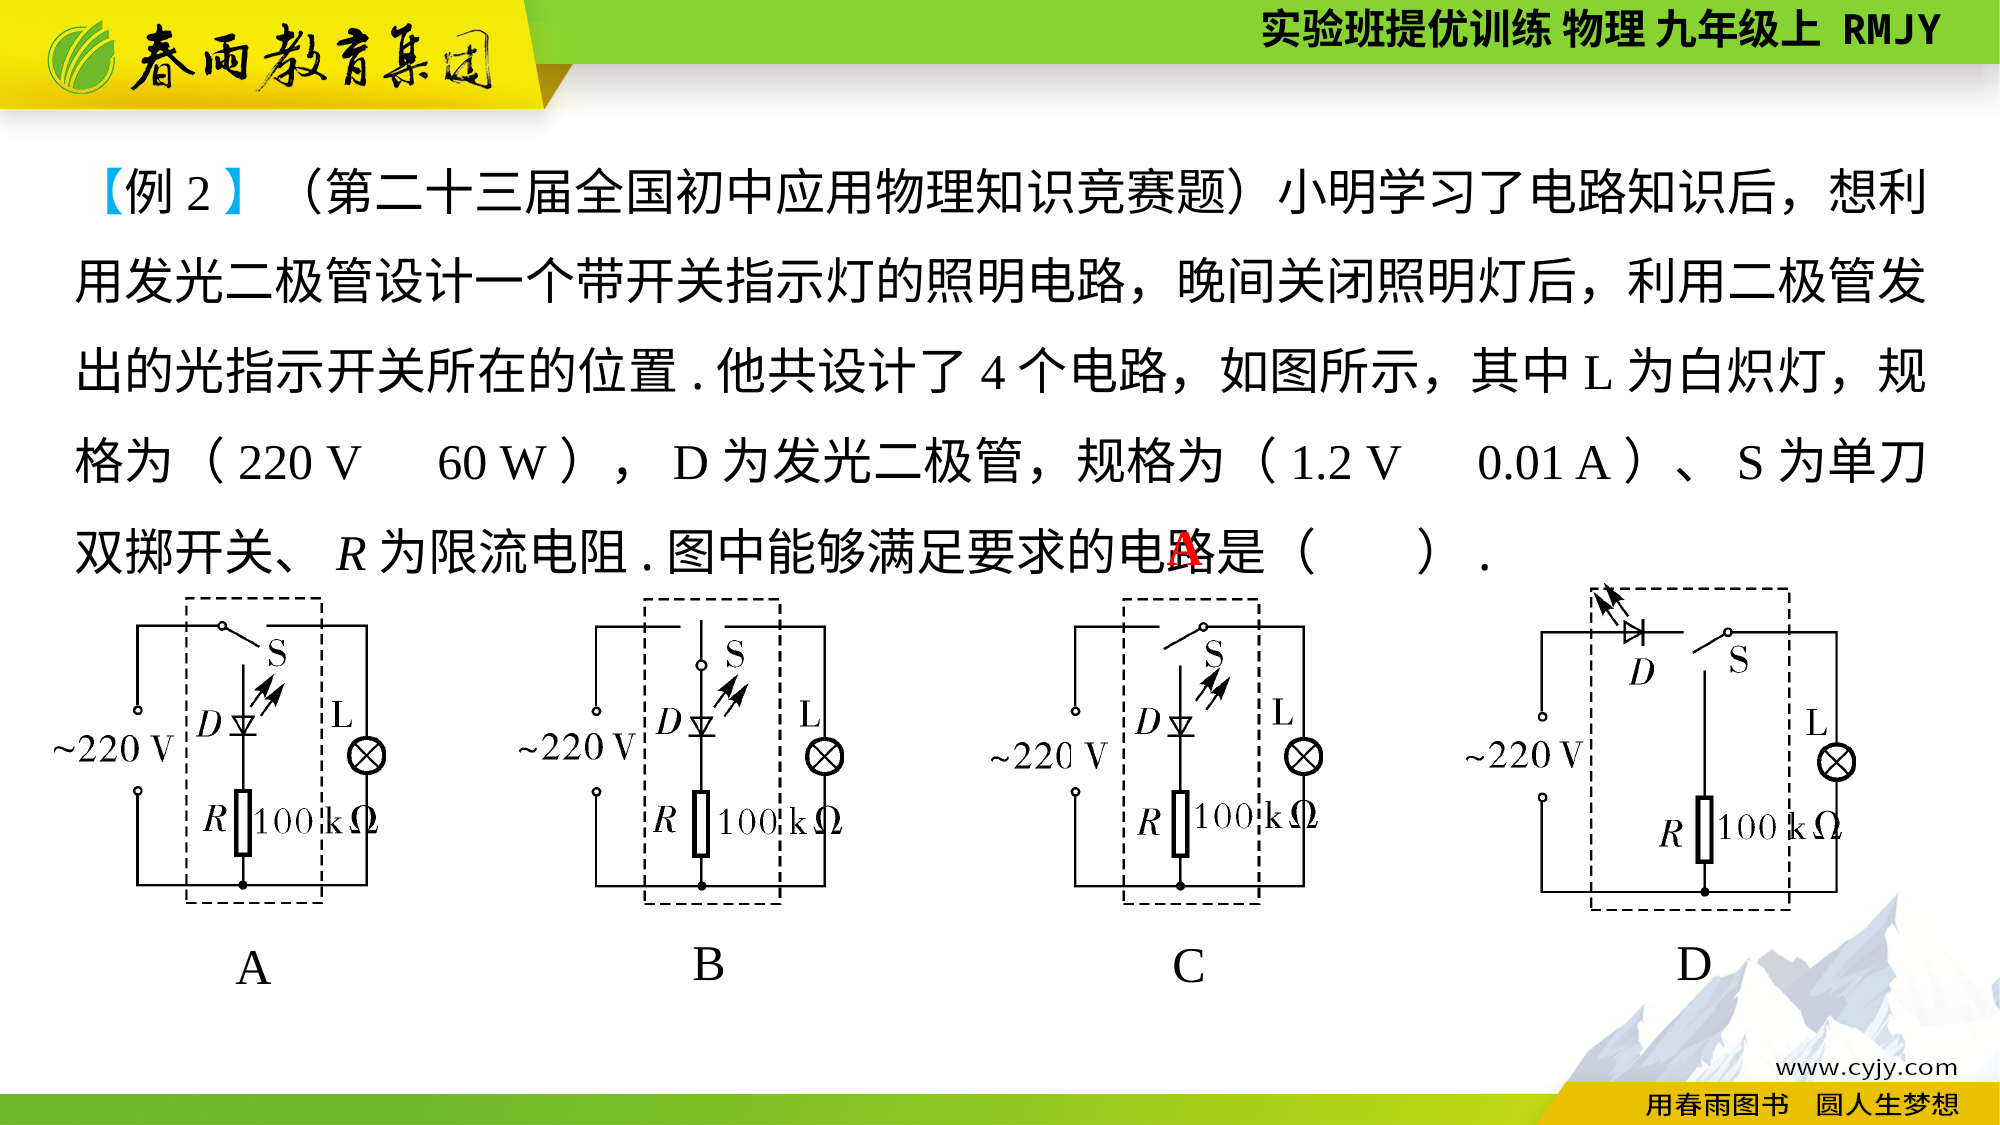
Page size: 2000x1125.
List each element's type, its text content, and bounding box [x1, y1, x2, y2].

text_box D [1661, 922, 1728, 998]
text_box B [677, 922, 741, 998]
text_box A [220, 926, 287, 1002]
text_box A [1151, 478, 1218, 583]
text_box C [1157, 924, 1221, 1000]
picture [0, 0, 2000, 1125]
list 【例2】（第二十三届全国初中应用物理知识竞赛题）小明学习了电路知识后，想利用发光二极管设计一个带开关指示灯的照明电路，晚间关闭照明灯后，利用二极管发出的光指示开关所在的位置.他共设计了4个电路，如图所示，其中L为白炽灯，规格为（220 V 60 W），D为发光二极管，规格为（1.2 V 0.01 A）、S为单刀双掷开关、R为限流电阻.图中能够满足要求的电路是（ ）. [59, 122, 1944, 592]
